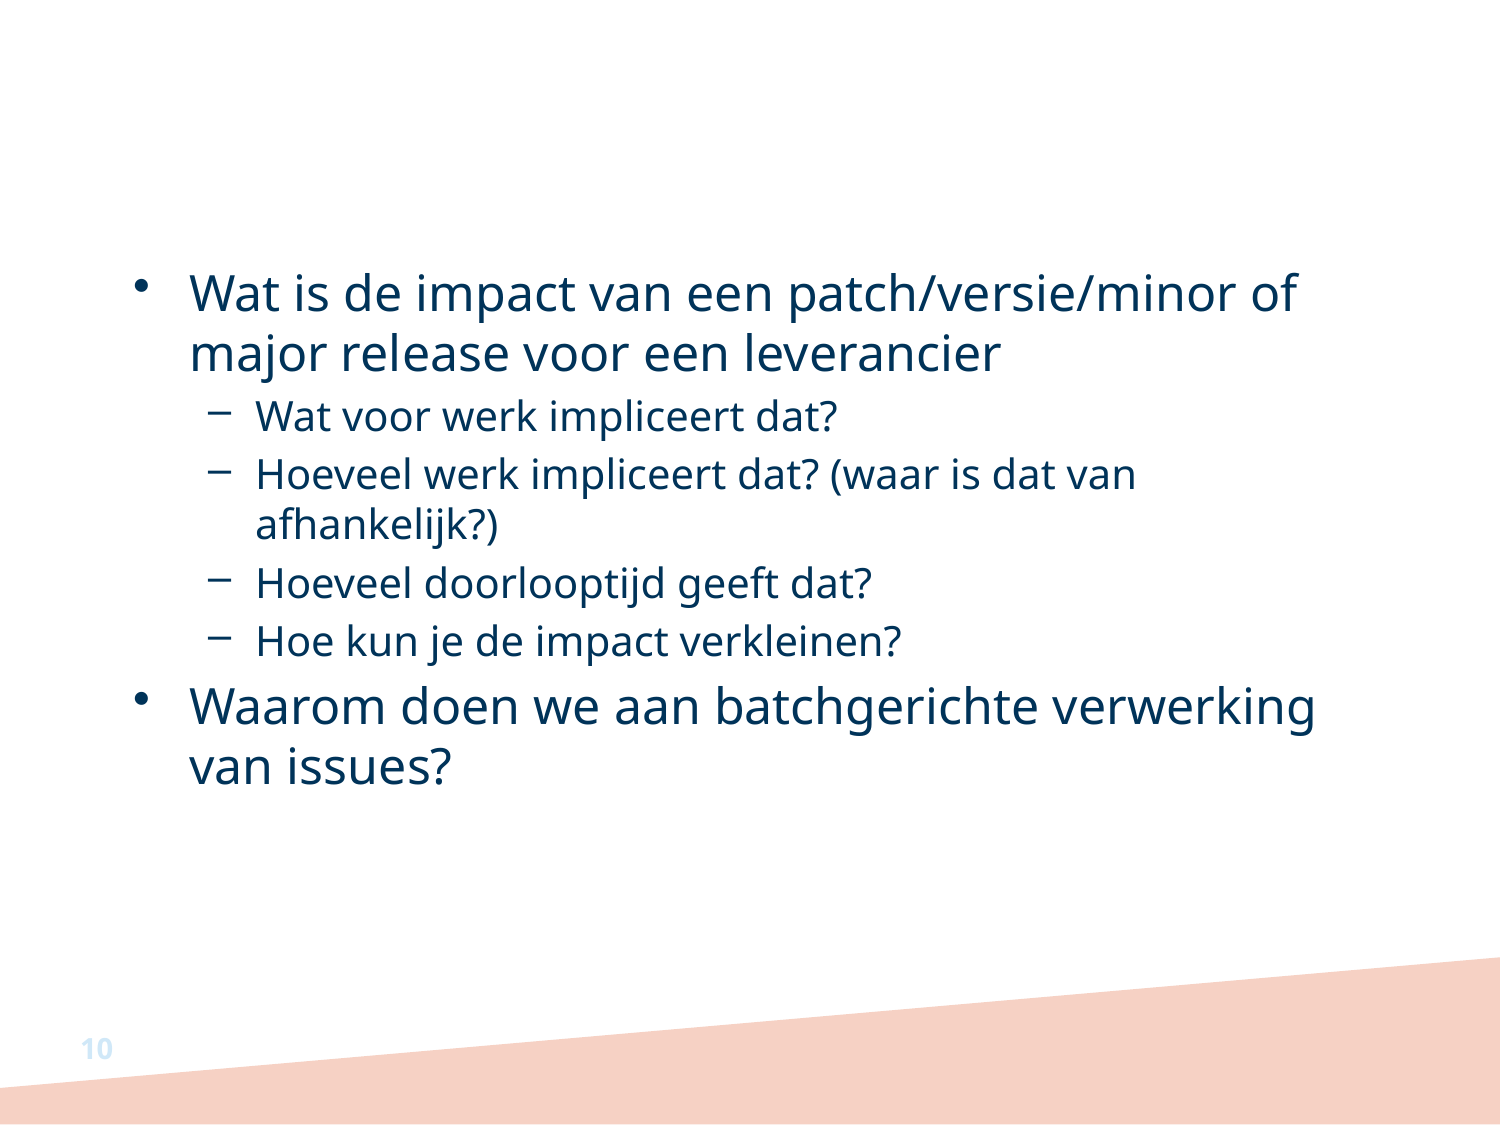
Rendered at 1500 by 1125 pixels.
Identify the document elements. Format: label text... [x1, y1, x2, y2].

slide_number 10 [64, 1023, 172, 1071]
list Wat is de impact van een patch/versie/minor of major release voor een leverancier Wat voor werk impliceert dat? Hoeveel werk impliceert dat? (waar is dat van afhankelijk?) Hoeveel doorlooptijd geeft dat? Hoe kun je de impact verkleinen? Waarom doen we aan batchgerichte verwerking van issues? [118, 253, 1382, 975]
